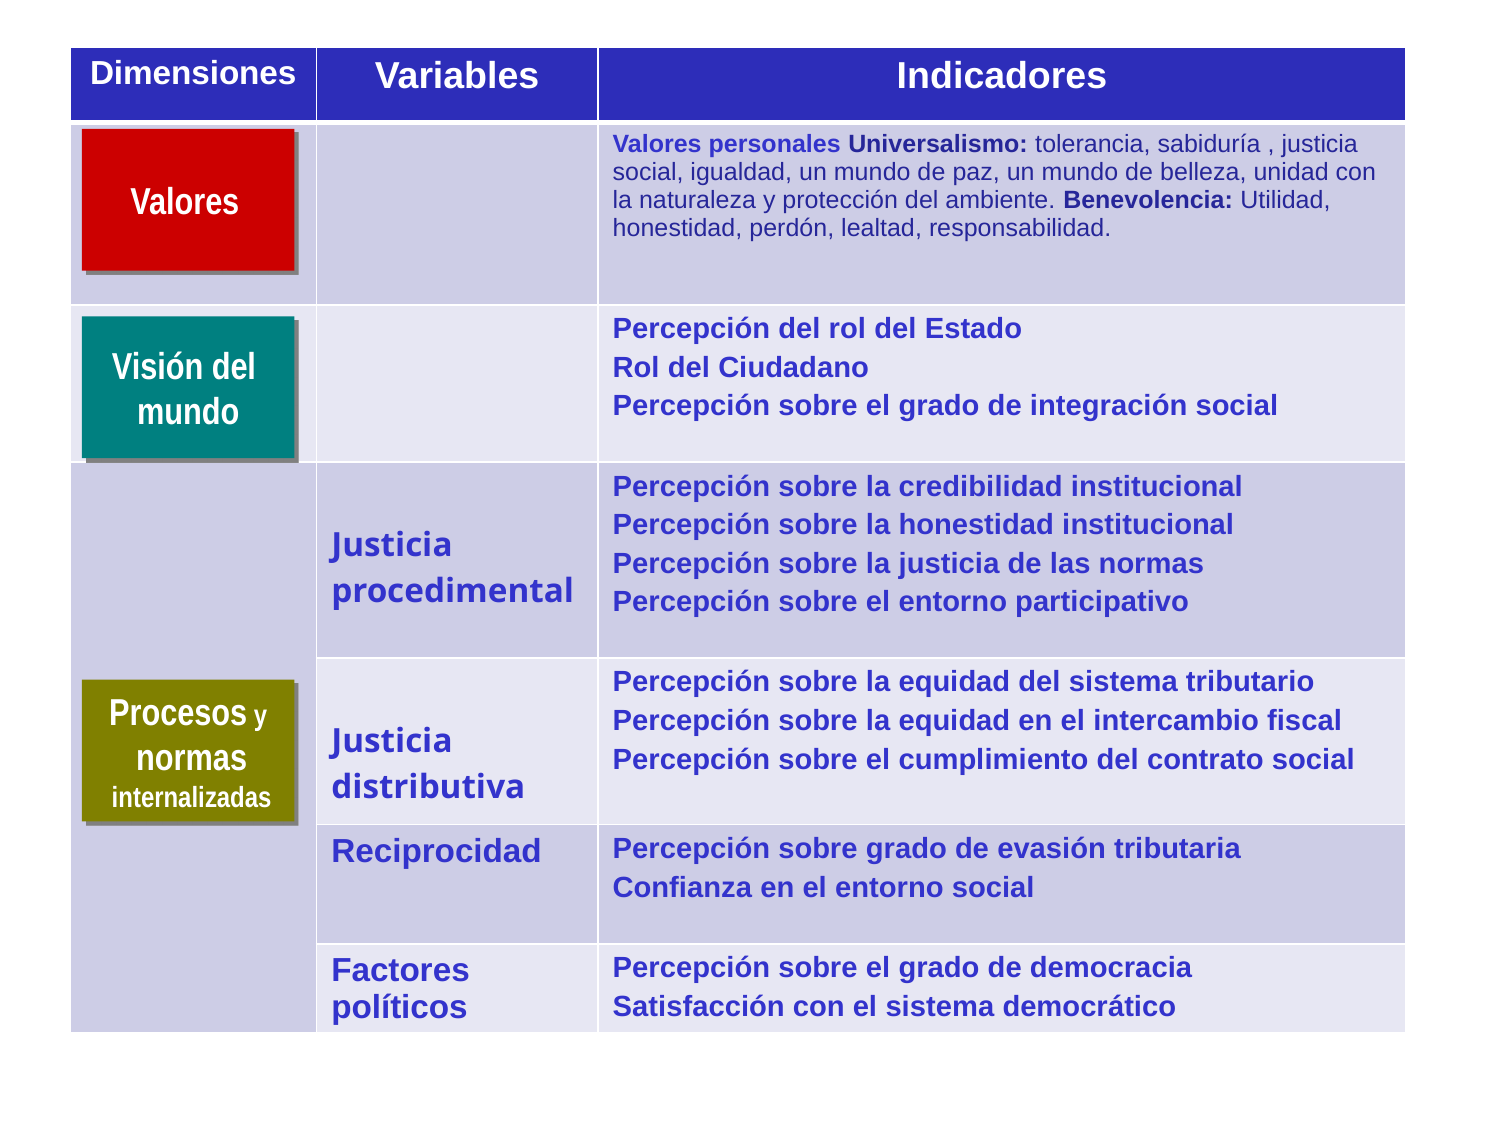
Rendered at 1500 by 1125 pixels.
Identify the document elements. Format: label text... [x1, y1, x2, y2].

table_header Indicadores [599, 48, 1405, 120]
table_cell VALORES [71, 125, 316, 304]
table_header Dimensiones [71, 48, 316, 120]
table_cell Factores políticos [317, 945, 597, 1032]
table_cell [317, 125, 597, 304]
table_cell Percepción sobre grado de evasión tributaria Confianza en el entorno social [599, 825, 1405, 943]
table_cell VISION DEL MUNDO [71, 306, 316, 461]
table_cell Percepción sobre el grado de democracia Satisfacción con el sistema democrático [599, 945, 1405, 1032]
table_cell Valores personales Universalismo: tolerancia, sabiduría , justicia social, igualdad, un mundo de paz, un mundo de belleza, unidad con la naturaleza y protección del ambiente. Benevolencia: Utilidad, honestidad, perdón, lealtad, responsabilidad. [599, 125, 1405, 304]
text_box Valores [81, 128, 295, 271]
table_cell [317, 306, 597, 461]
table_cell [71, 463, 316, 1032]
table_cell Justicia distributiva [317, 659, 597, 824]
table_cell Justicia procedimental [317, 463, 597, 657]
table_cell Percepción sobre la equidad del sistema tributario Percepción sobre la equidad en el intercambio fiscal Percepción sobre el cumplimiento del contrato social [599, 659, 1405, 824]
table_cell Reciprocidad [317, 825, 597, 943]
table_cell Percepción del rol del Estado Rol del Ciudadano Percepción sobre el grado de integración social [599, 306, 1405, 461]
text_box Procesos y normas internalizadas [81, 679, 295, 822]
table_cell Percepción sobre la credibilidad institucional Percepción sobre la honestidad institucional Percepción sobre la justicia de las normas Percepción sobre el entorno participativo [599, 463, 1405, 657]
text_box Visión del mundo [81, 316, 295, 459]
table_header Variables [317, 48, 597, 120]
